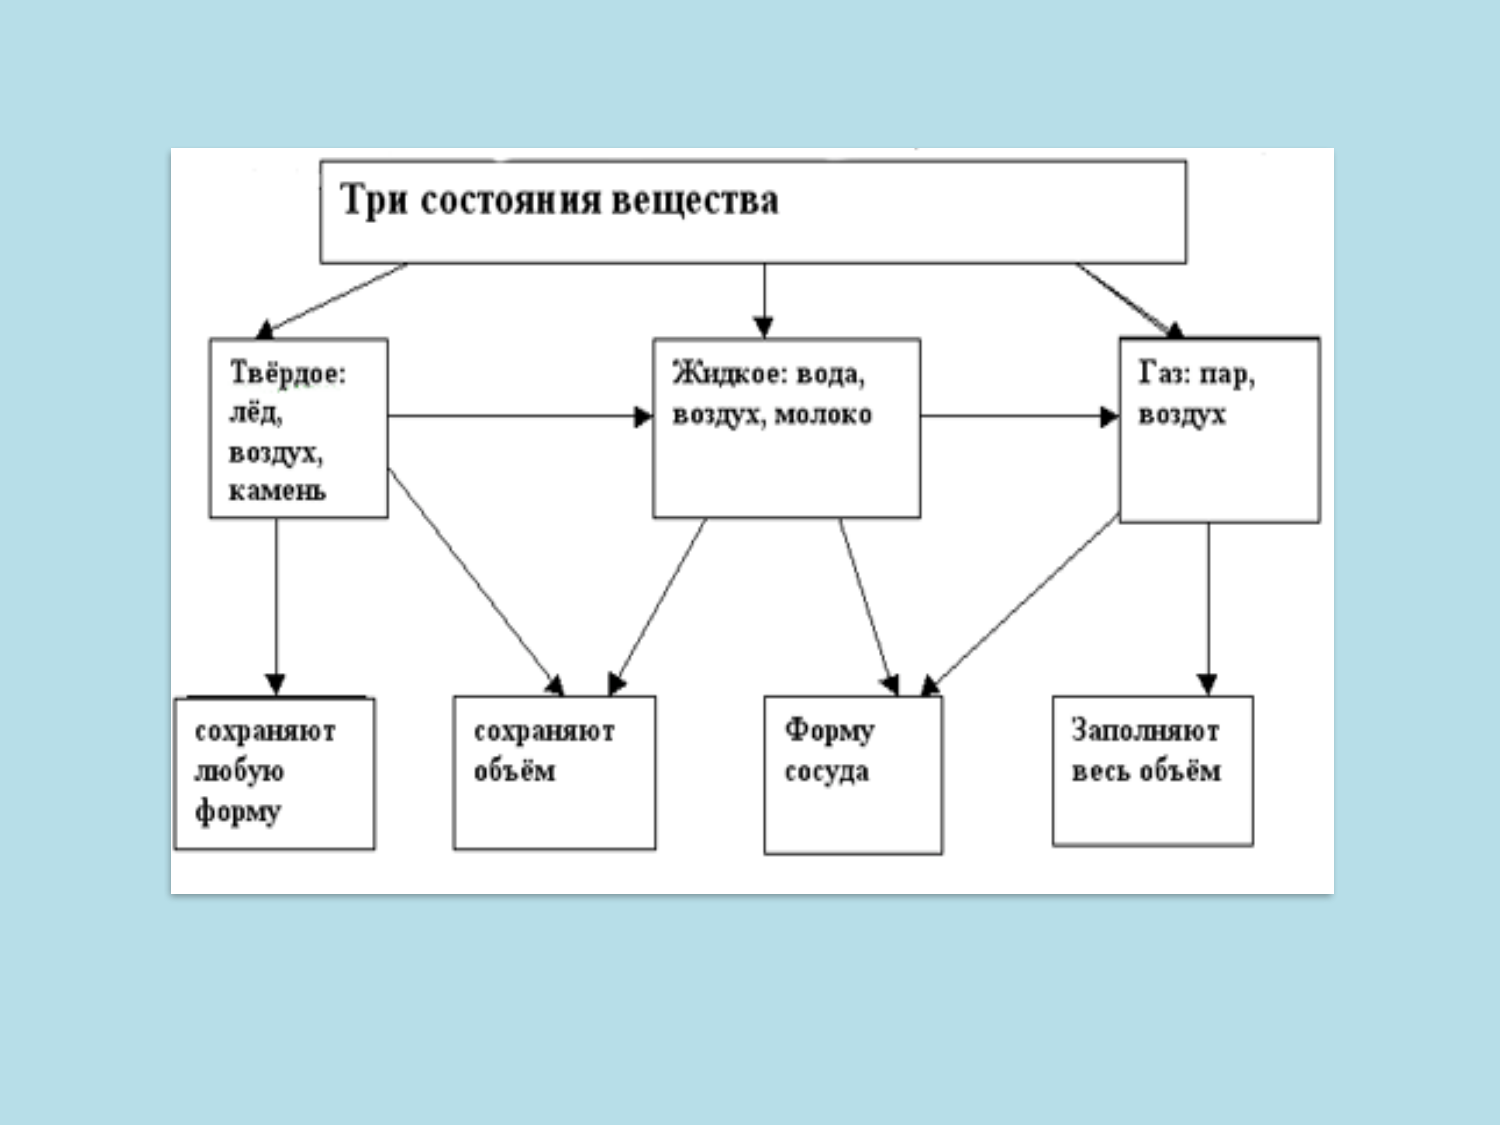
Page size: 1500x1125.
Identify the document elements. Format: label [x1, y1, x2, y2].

picture [170, 148, 1334, 894]
